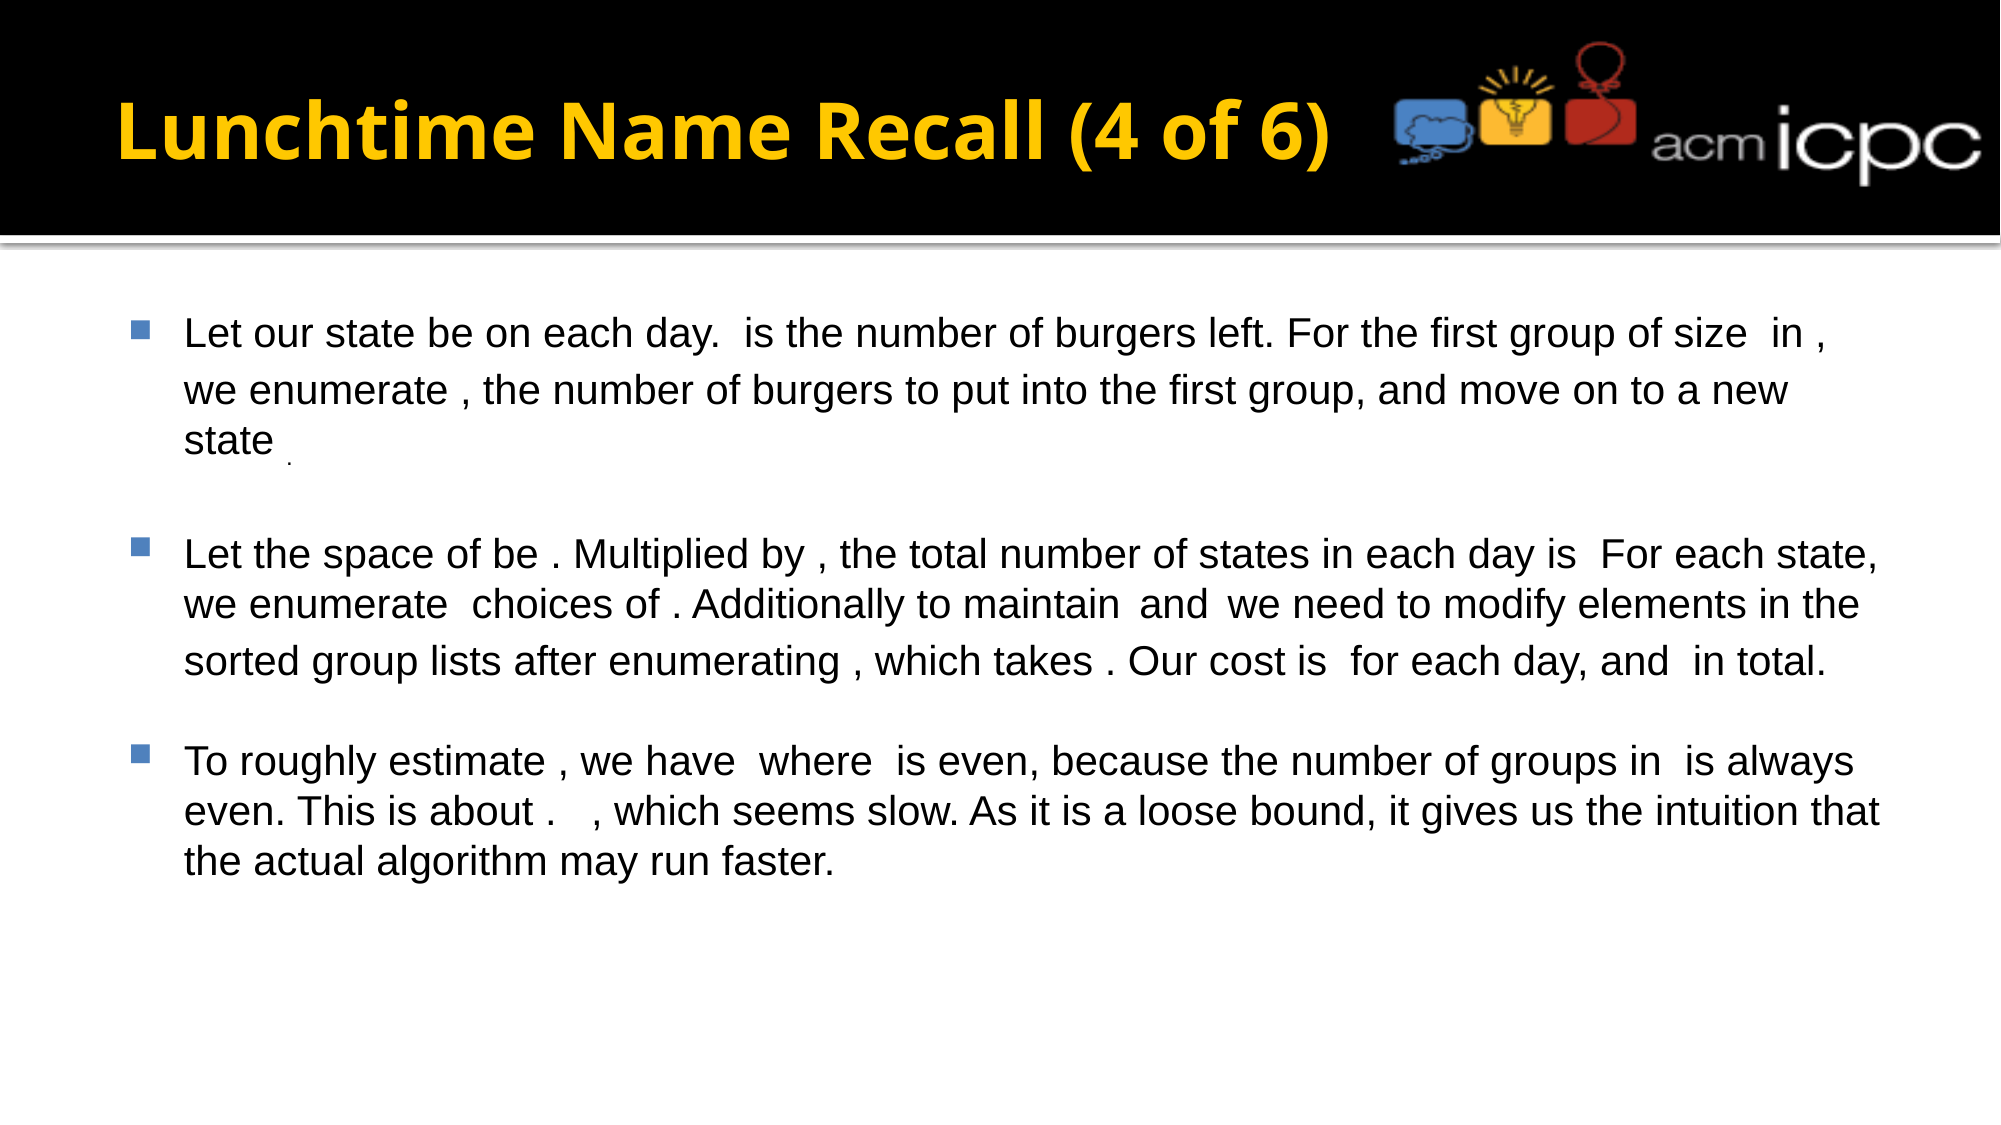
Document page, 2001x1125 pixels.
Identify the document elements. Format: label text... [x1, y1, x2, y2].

title Lunchtime Name Recall (4 of 6) [99, 25, 1350, 231]
picture [1366, 24, 2000, 191]
